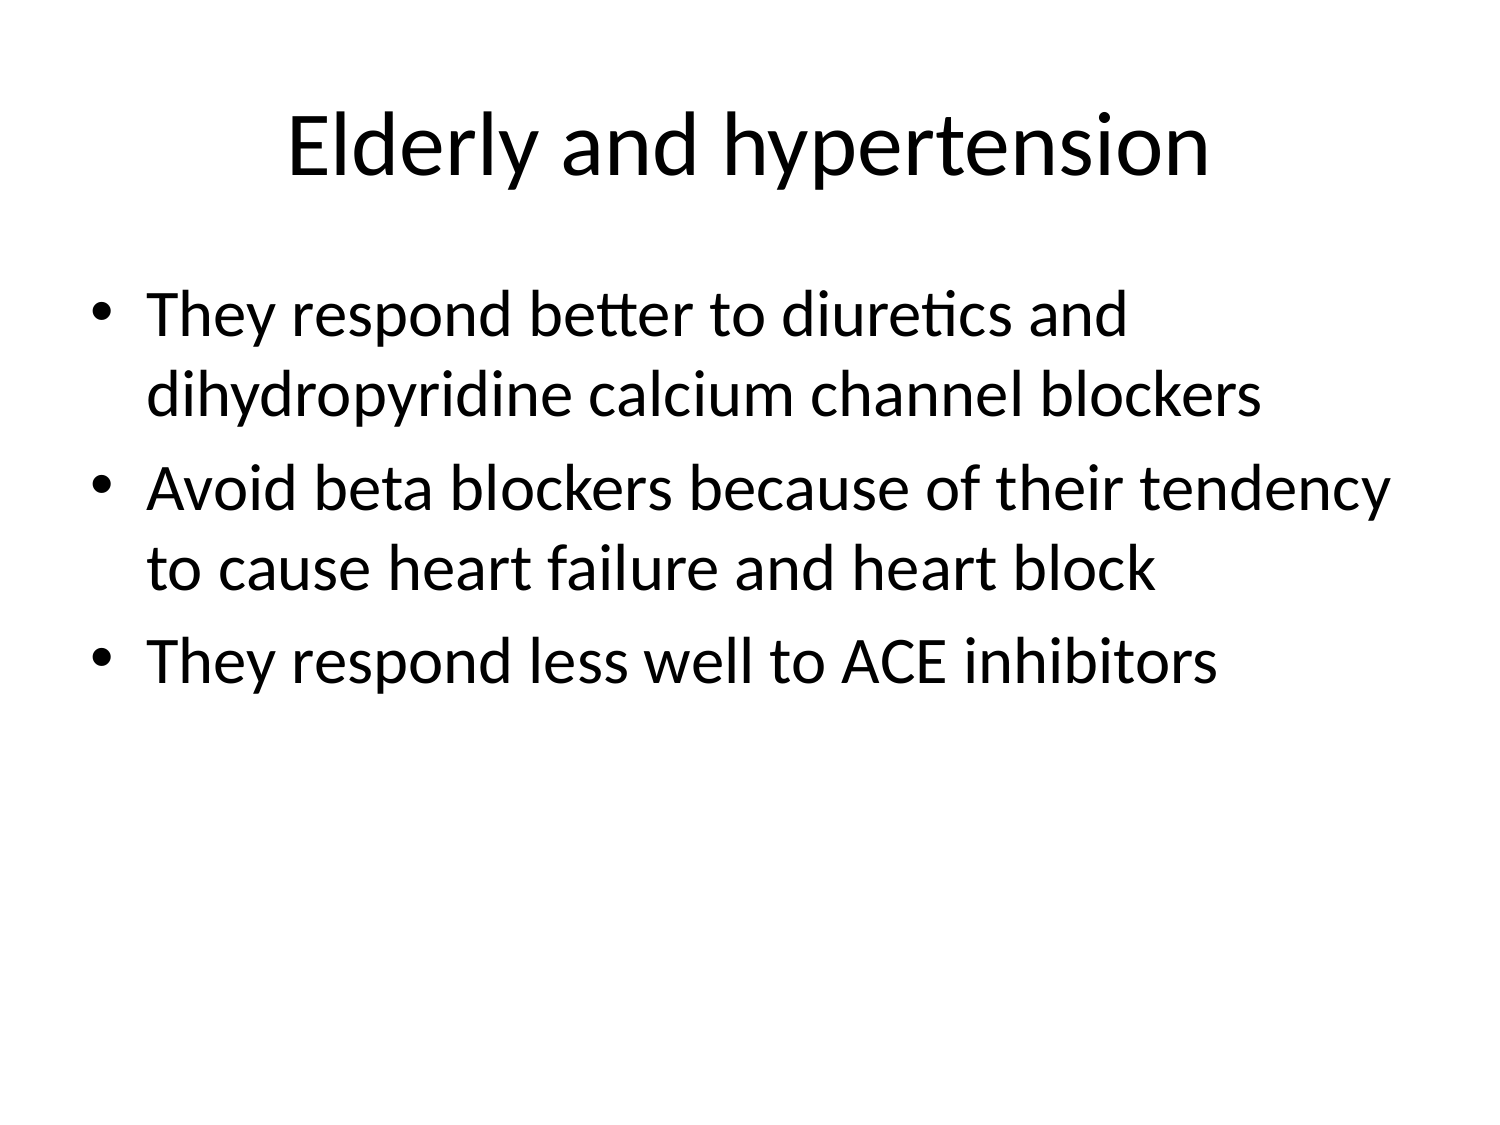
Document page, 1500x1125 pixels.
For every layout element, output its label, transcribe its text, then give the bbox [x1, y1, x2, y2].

list They respond better to diuretics and dihydropyridine calcium channel blockers Avoid beta blockers because of their tendency to cause heart failure and heart block They respond less well to ACE inhibitors [75, 262, 1425, 1005]
title Elderly and hypertension [75, 45, 1425, 233]
